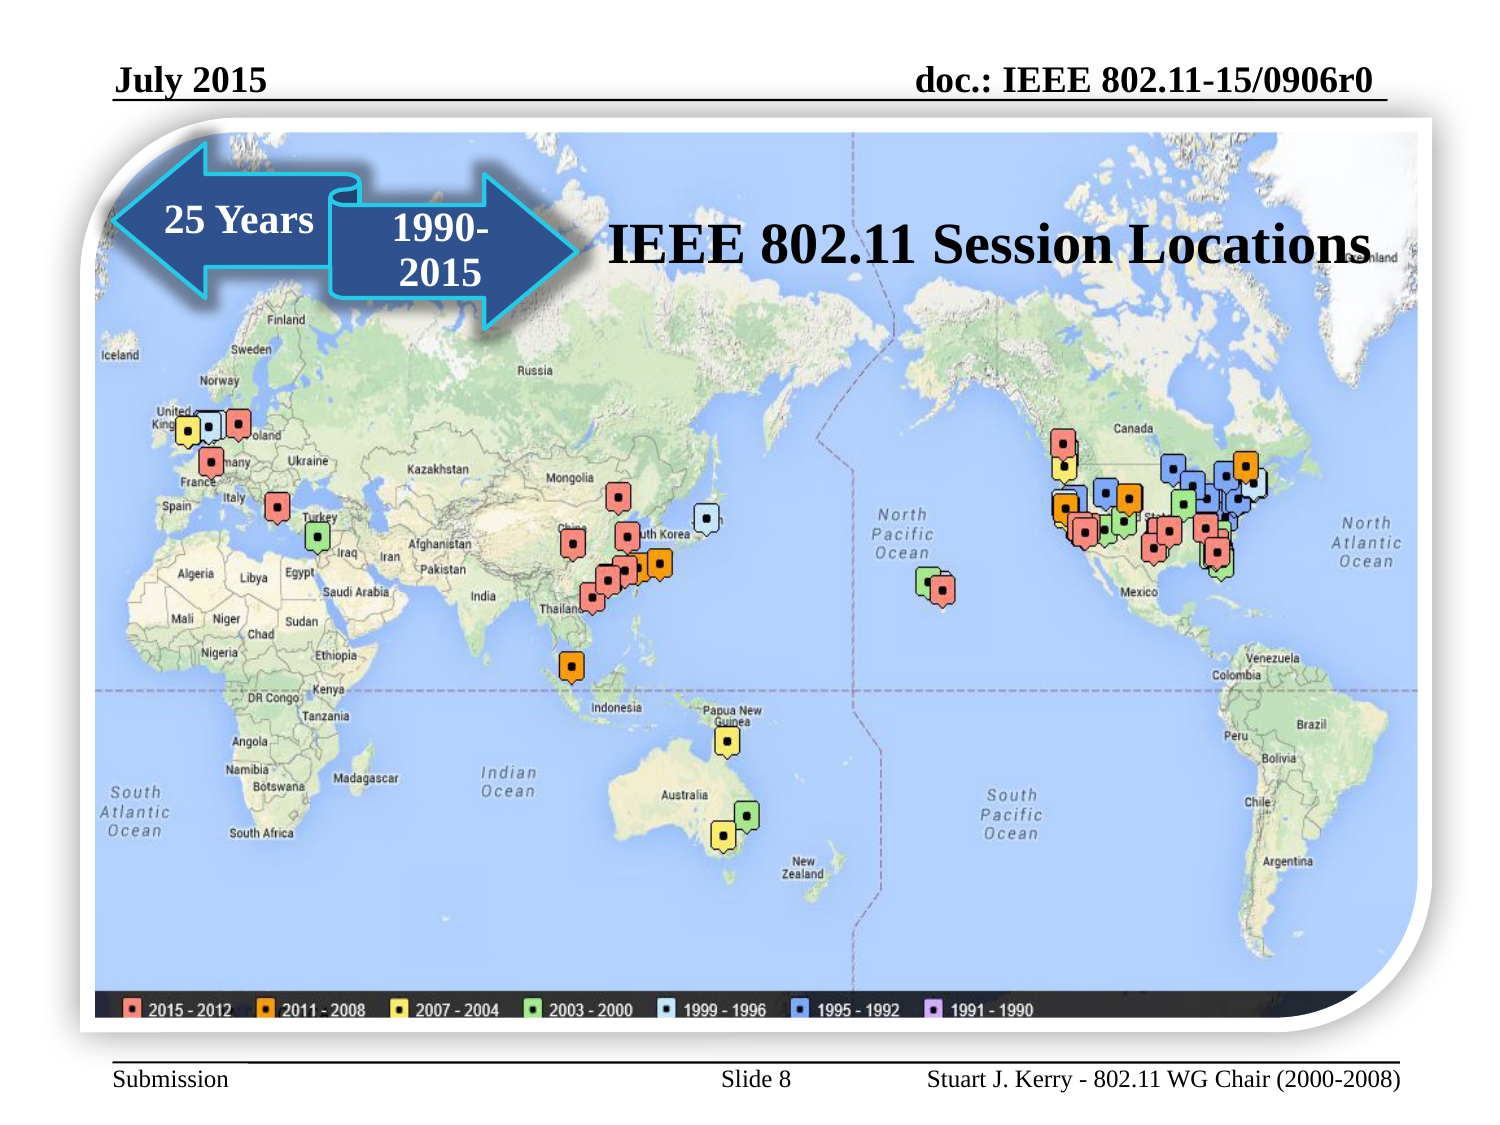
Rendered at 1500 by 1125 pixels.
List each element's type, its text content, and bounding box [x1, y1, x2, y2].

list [87, 124, 1426, 1026]
footer Stuart J. Kerry - 802.11 WG Chair (2000-2008) [920, 1062, 1402, 1093]
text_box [112, 118, 578, 330]
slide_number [114, 54, 269, 100]
slide_number Slide 8 [712, 1062, 800, 1093]
